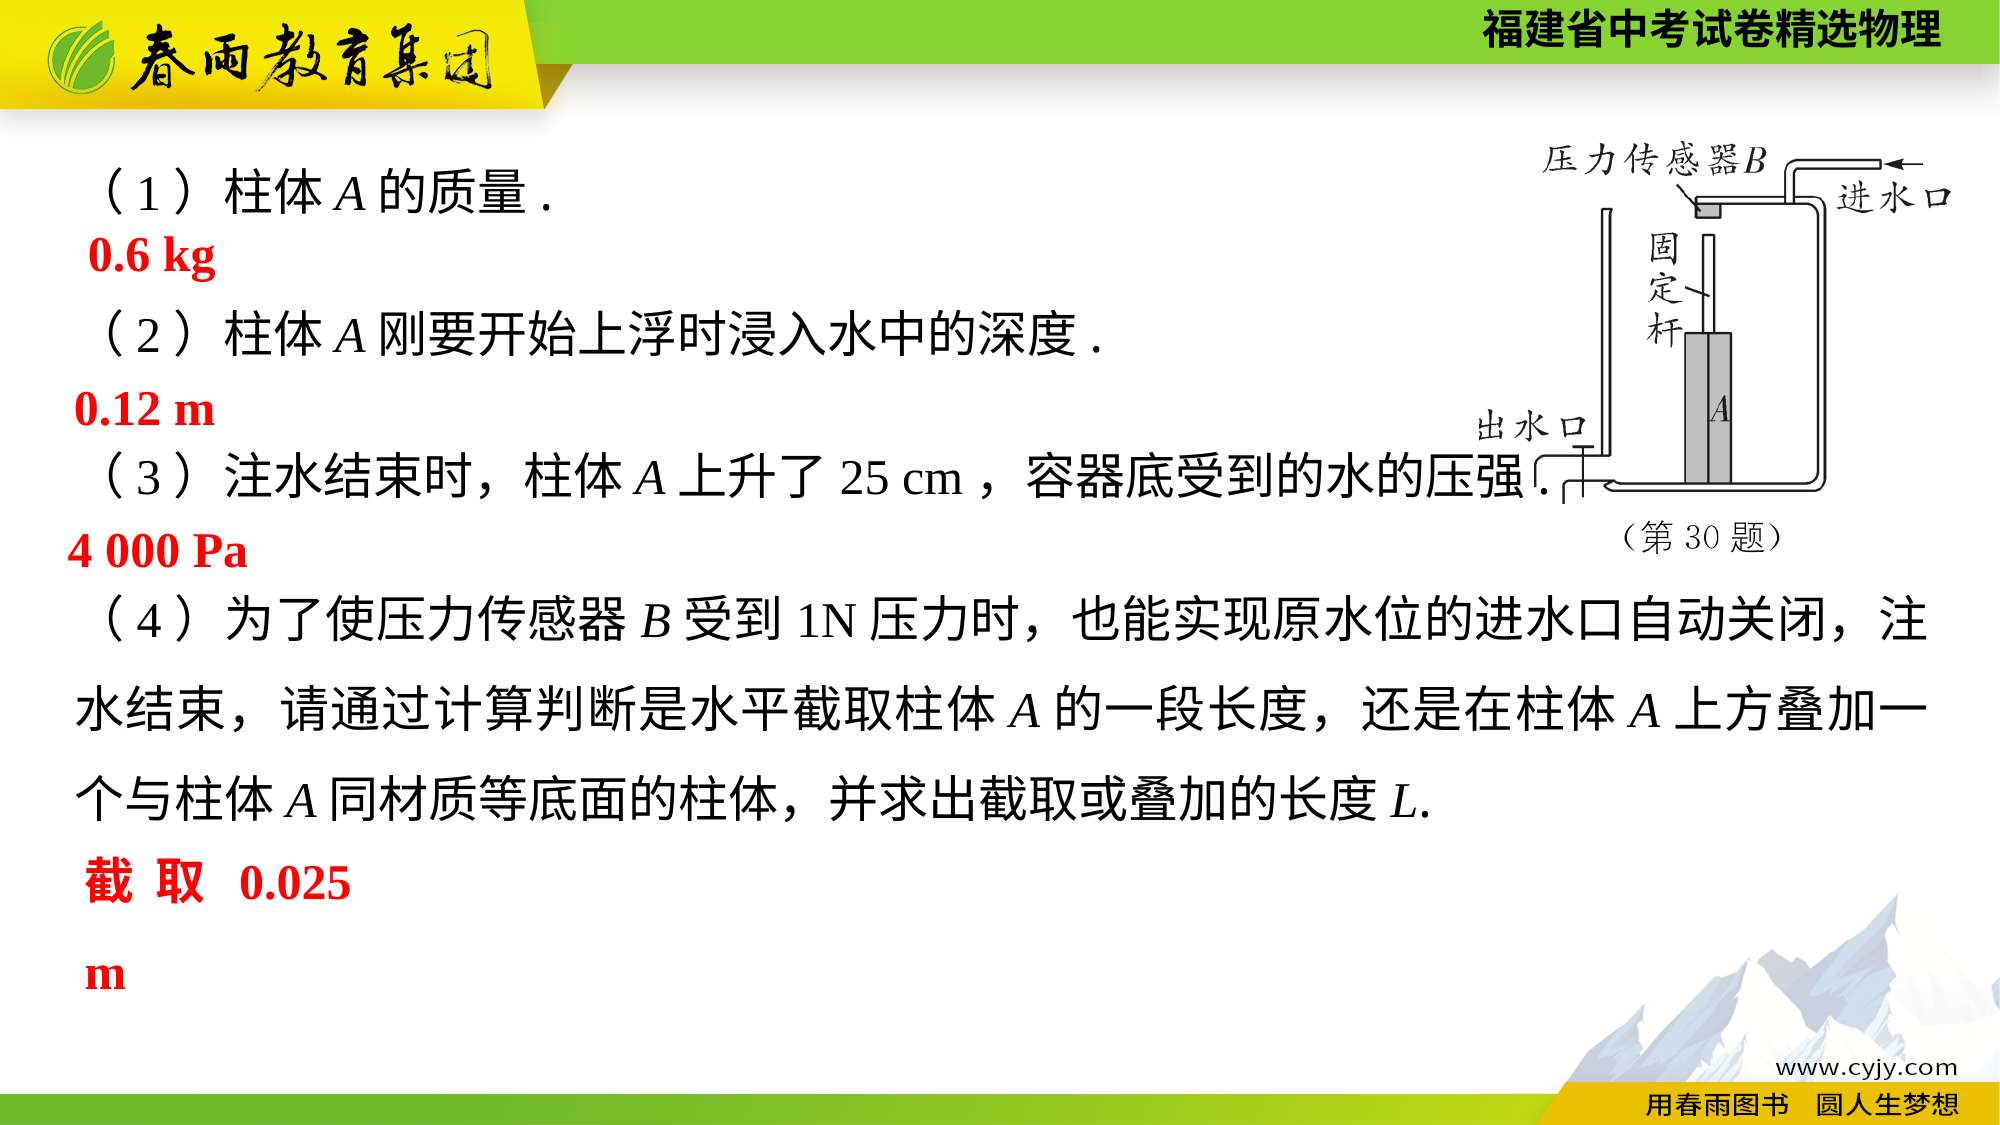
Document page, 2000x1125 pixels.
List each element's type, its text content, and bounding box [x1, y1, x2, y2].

text_box 0.12 m [59, 338, 231, 443]
text_box 截取0.025 m [69, 811, 367, 917]
text_box 4 000 Pa [53, 480, 264, 586]
text_box 0.6 kg [73, 184, 231, 290]
list （1）柱体A的质量. （2）柱体A刚要开始上浮时浸入水中的深度. （3）注水结束时，柱体A上升了25 cm，容器底受到的水的压强. （4）为了使压力传感器B受到1N压力时，也能实现原水位的进水口自动关闭，注水结束，请通过计算判断是水平截取柱体A的一段长度，还是在柱体A上方叠加一个与柱体A同材质等底面的柱体，并求出截取或叠加的长度L. [59, 122, 1944, 842]
picture [0, 0, 2000, 1125]
